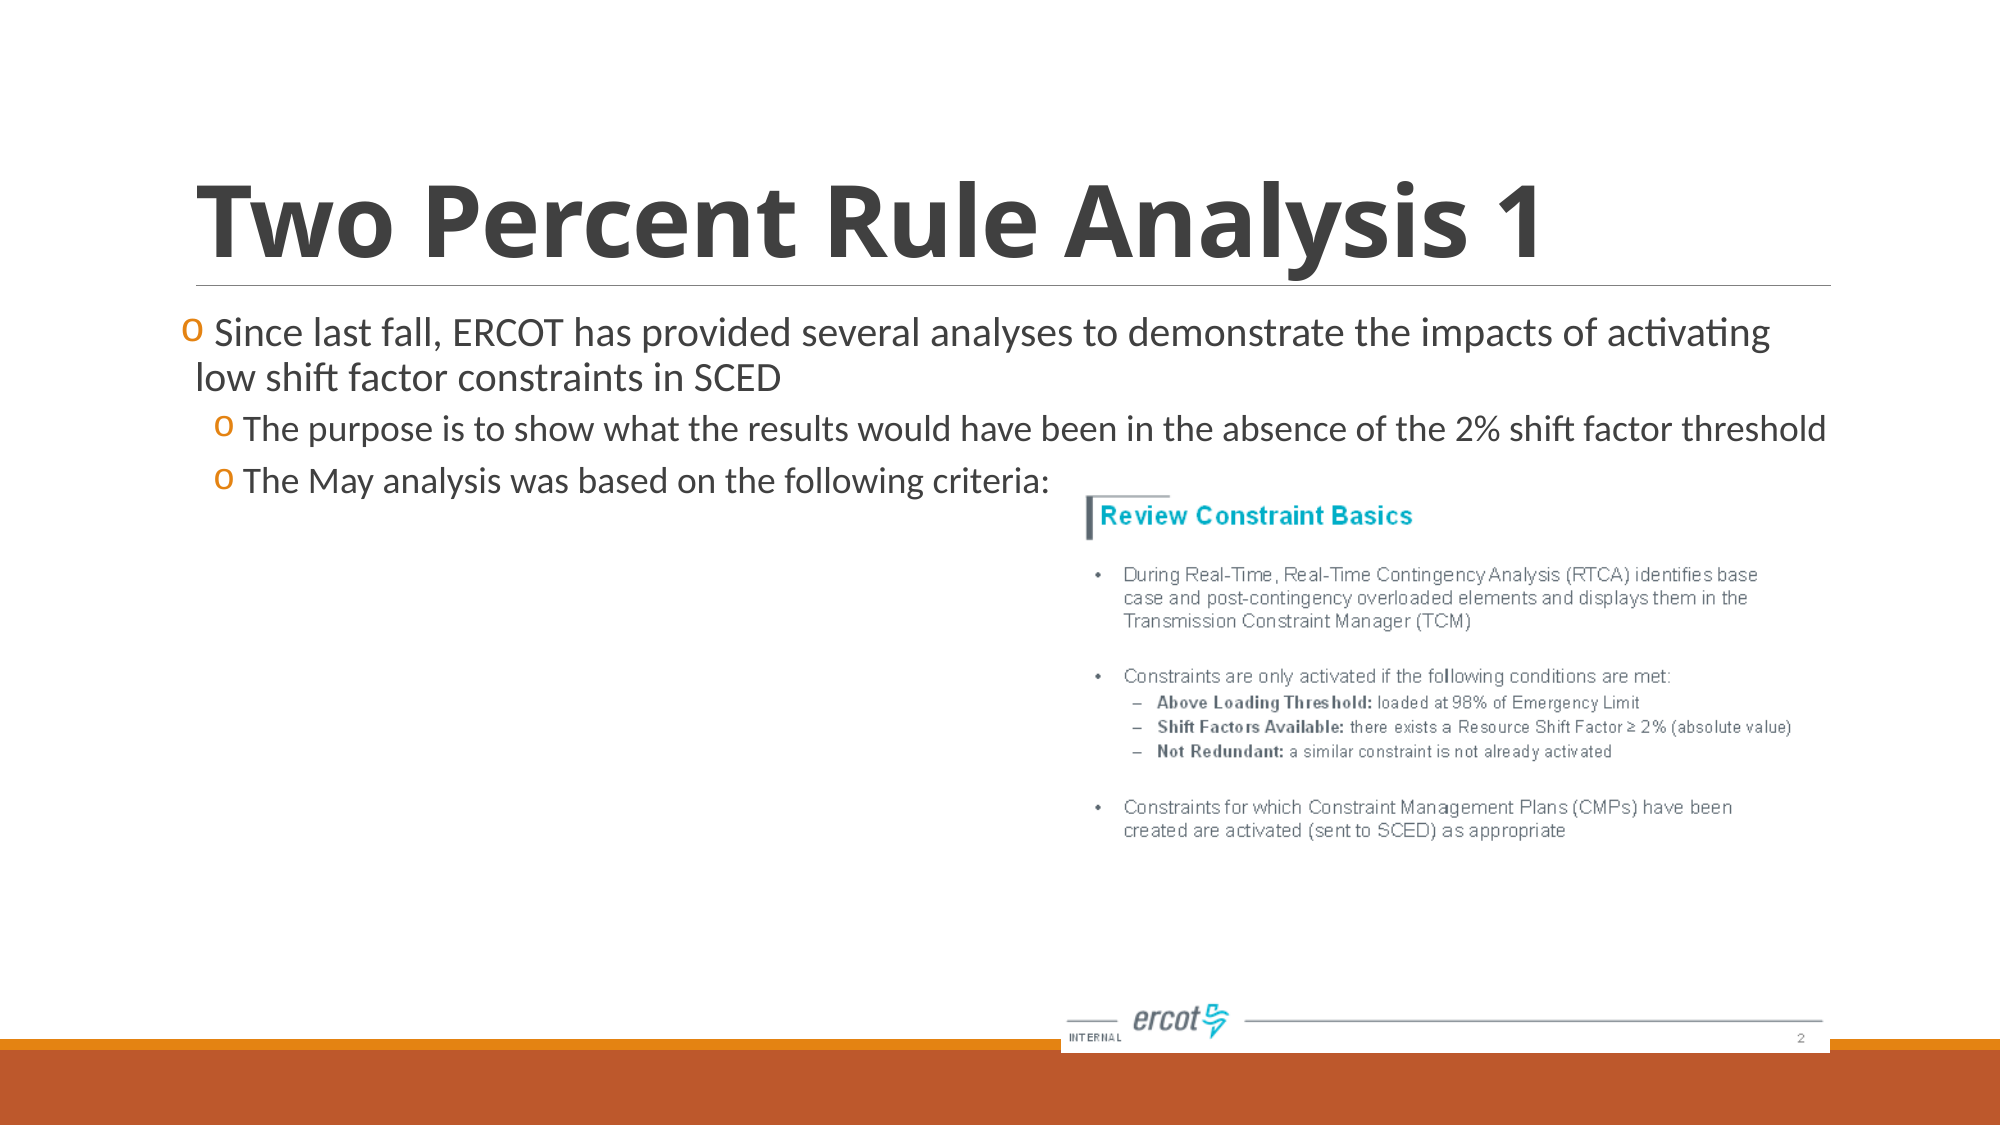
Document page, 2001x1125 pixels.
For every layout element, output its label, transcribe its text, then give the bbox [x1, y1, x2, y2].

title Two Percent Rule Analysis 1 [180, 47, 1830, 285]
picture [1060, 476, 1831, 1053]
list Since last fall, ERCOT has provided several analyses to demonstrate the impacts of activating low shift factor constraints in SCED The purpose is to show what the results would have been in the absence of the 2% shift factor threshold The May analysis was based on the following criteria: [180, 302, 1830, 963]
